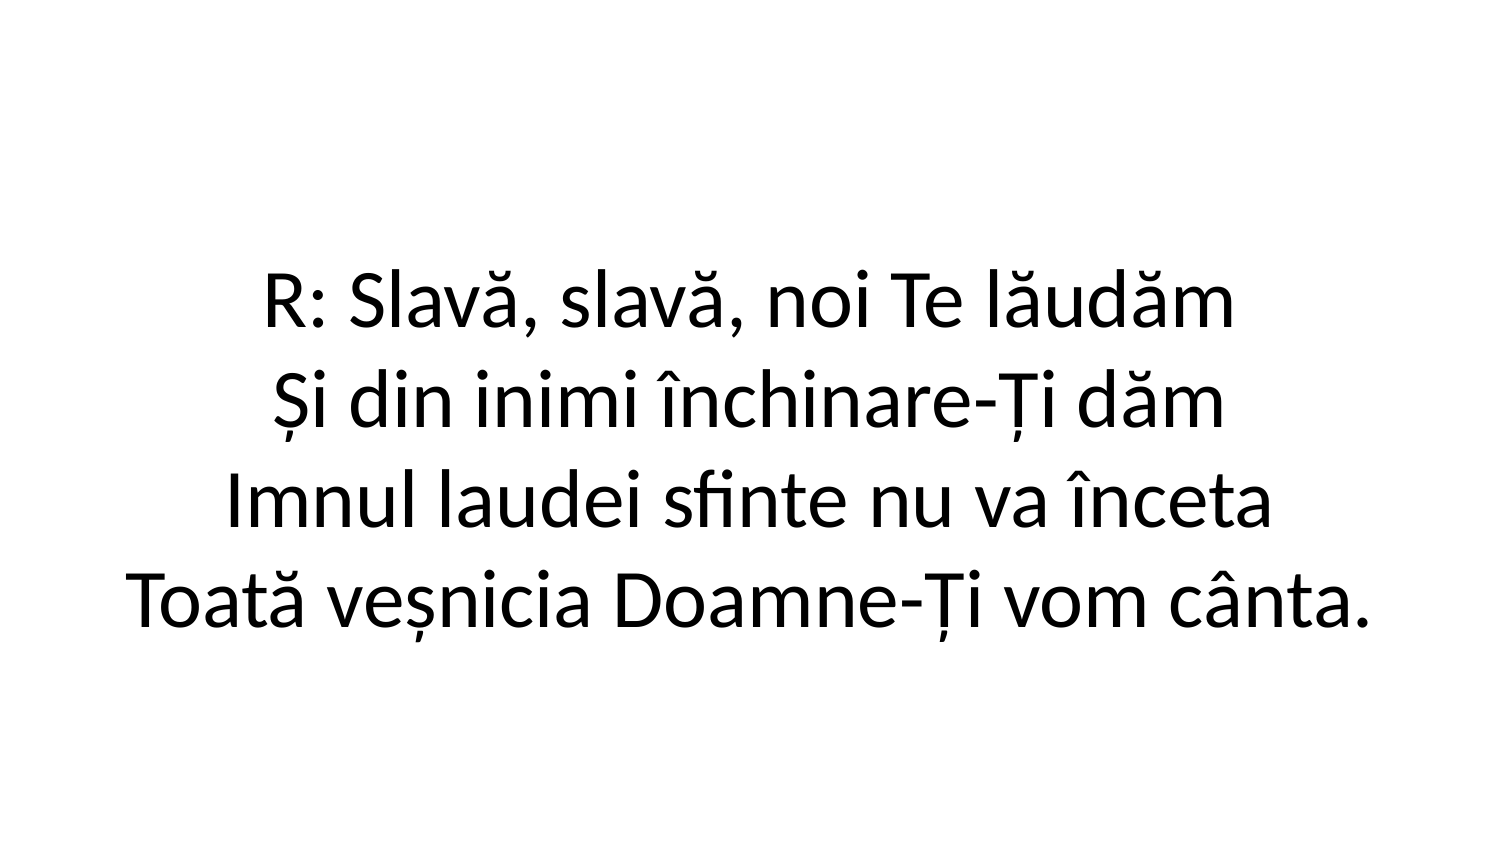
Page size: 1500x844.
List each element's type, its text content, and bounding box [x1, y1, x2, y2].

text_box R: Slavă, slavă, noi Te lăudăm Și din inimi închinare-Ți dăm Imnul laudei sfinte nu va înceta Toată veșnicia Doamne-Ți vom cânta. [110, 192, 1390, 652]
